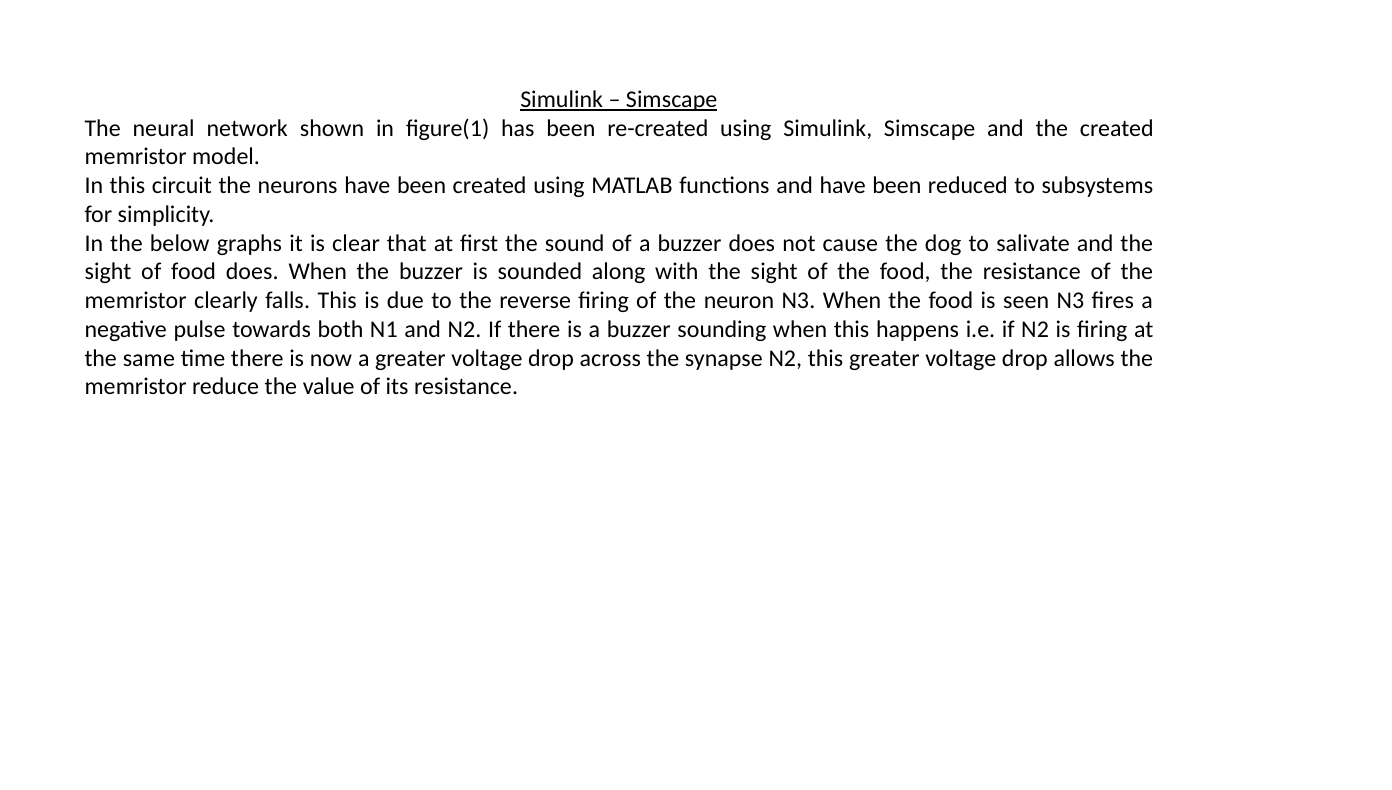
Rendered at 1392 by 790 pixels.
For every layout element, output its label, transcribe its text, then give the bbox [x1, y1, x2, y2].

text_box Simulink – Simscape The neural network shown in figure(1) has been re-created using Simulink, Simscape and the created memristor model. In this circuit the neurons have been created using MATLAB functions and have been reduced to subsystems for simplicity. In the below graphs it is clear that at first the sound of a buzzer does not cause the dog to salivate and the sight of food does. When the buzzer is sounded along with the sight of the food, the resistance of the memristor clearly falls. This is due to the reverse firing of the neuron N3. When the food is seen N3 fires a negative pulse towards both N1 and N2. If there is a buzzer sounding when this happens i.e. if N2 is firing at the same time there is now a greater voltage drop across the synapse N2, this greater voltage drop allows the memristor reduce the value of its resistance. [69, 75, 1169, 407]
